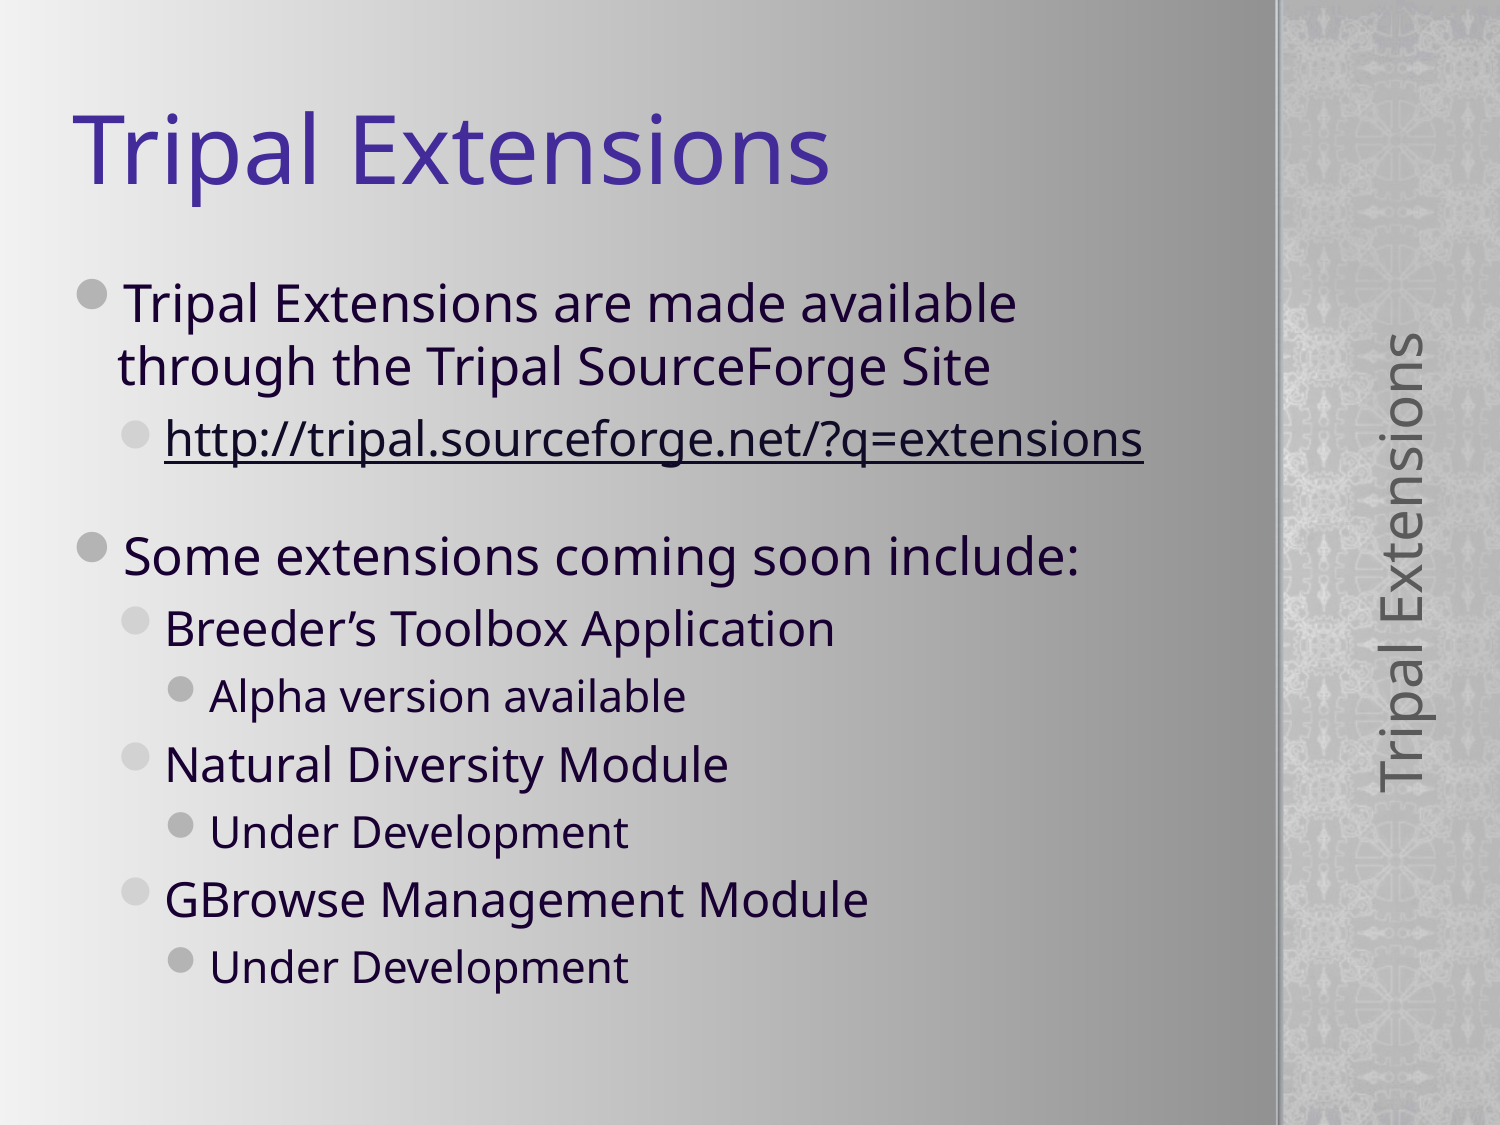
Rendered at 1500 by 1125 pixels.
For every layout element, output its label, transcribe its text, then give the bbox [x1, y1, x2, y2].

list Tripal Extensions are made available through the Tripal SourceForge Site http://tripal.sourceforge.net/?q=extensions Some extensions coming soon include: Breeder’s Toolbox Application Alpha version available Natural Diversity Module Under Development GBrowse Management Module Under Development [57, 262, 1220, 1005]
picture [1275, 0, 1500, 1125]
title Tripal Extensions [57, 86, 1220, 207]
